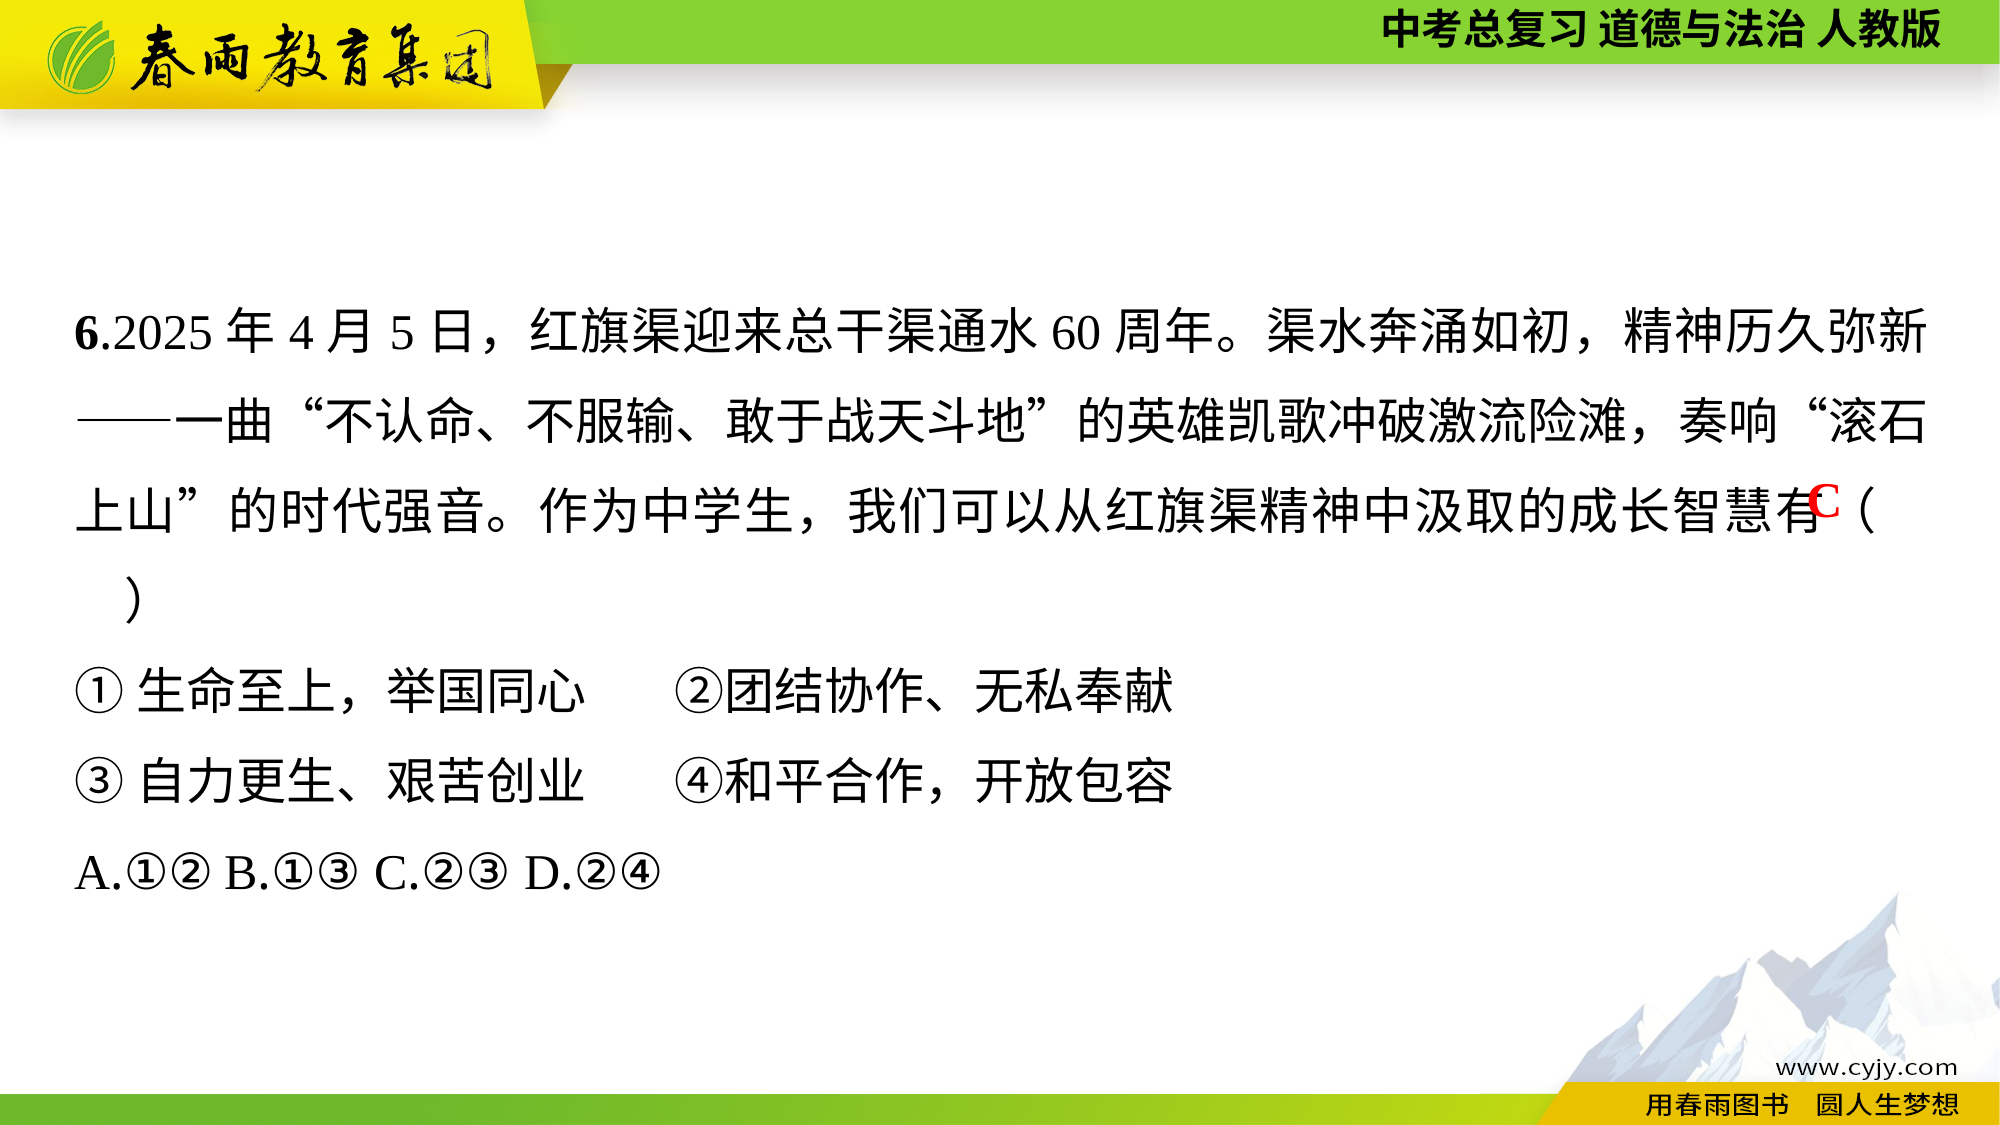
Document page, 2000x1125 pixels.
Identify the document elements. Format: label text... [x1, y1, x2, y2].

picture [0, 0, 2000, 1125]
text_box C [1791, 460, 1858, 536]
list 6.2025年4月5日，红旗渠迎来总干渠通水60周年。渠水奔涌如初，精神历久弥新——一曲“不认命、不服输、敢于战天斗地”的英雄凯歌冲破激流险滩，奏响“滚石上山”的时代强音。作为中学生，我们可以从红旗渠精神中汲取的成长智慧有（ ） ①生命至上，举国同心 ②团结协作、无私奉献 ③自力更生、艰苦创业 ④和平合作，开放包容 A.①② B.①③ C.②③ D.②④ [59, 261, 1944, 811]
